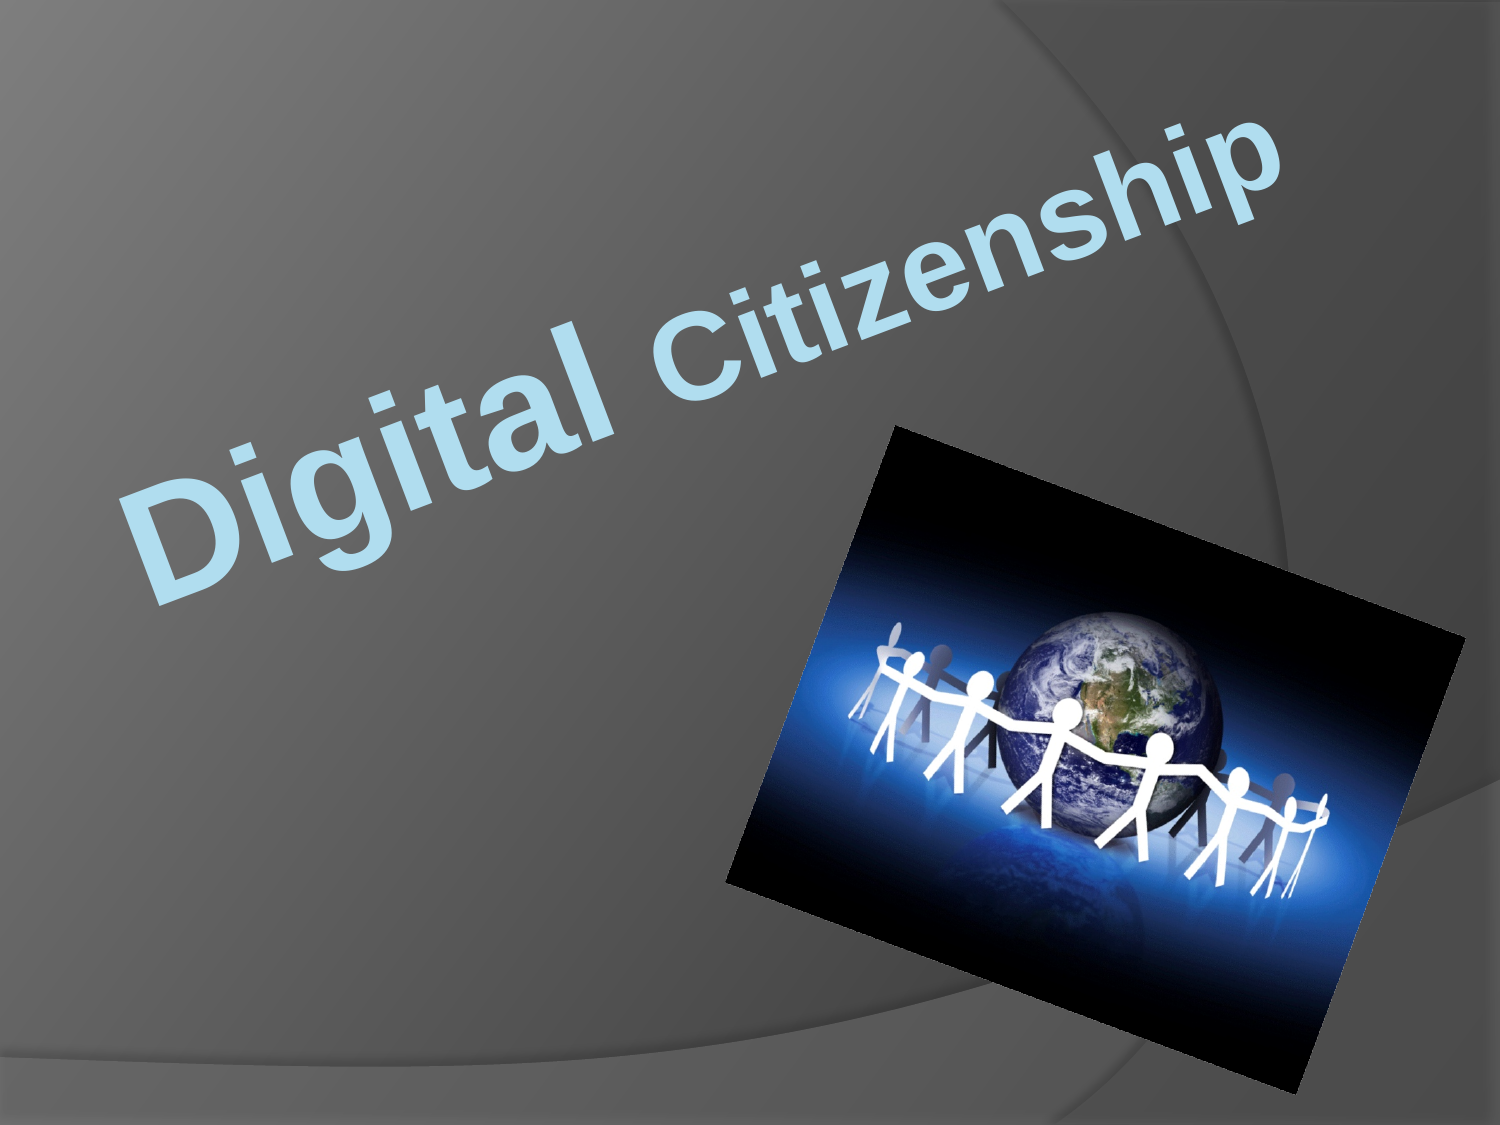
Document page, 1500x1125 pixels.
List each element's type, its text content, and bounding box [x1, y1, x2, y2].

text_box Digital Citizenship [73, 8, 1321, 654]
picture [726, 733, 782, 903]
picture [790, 515, 1400, 1004]
picture [1409, 617, 1465, 789]
picture [866, 426, 1114, 507]
picture [1079, 1013, 1326, 1094]
